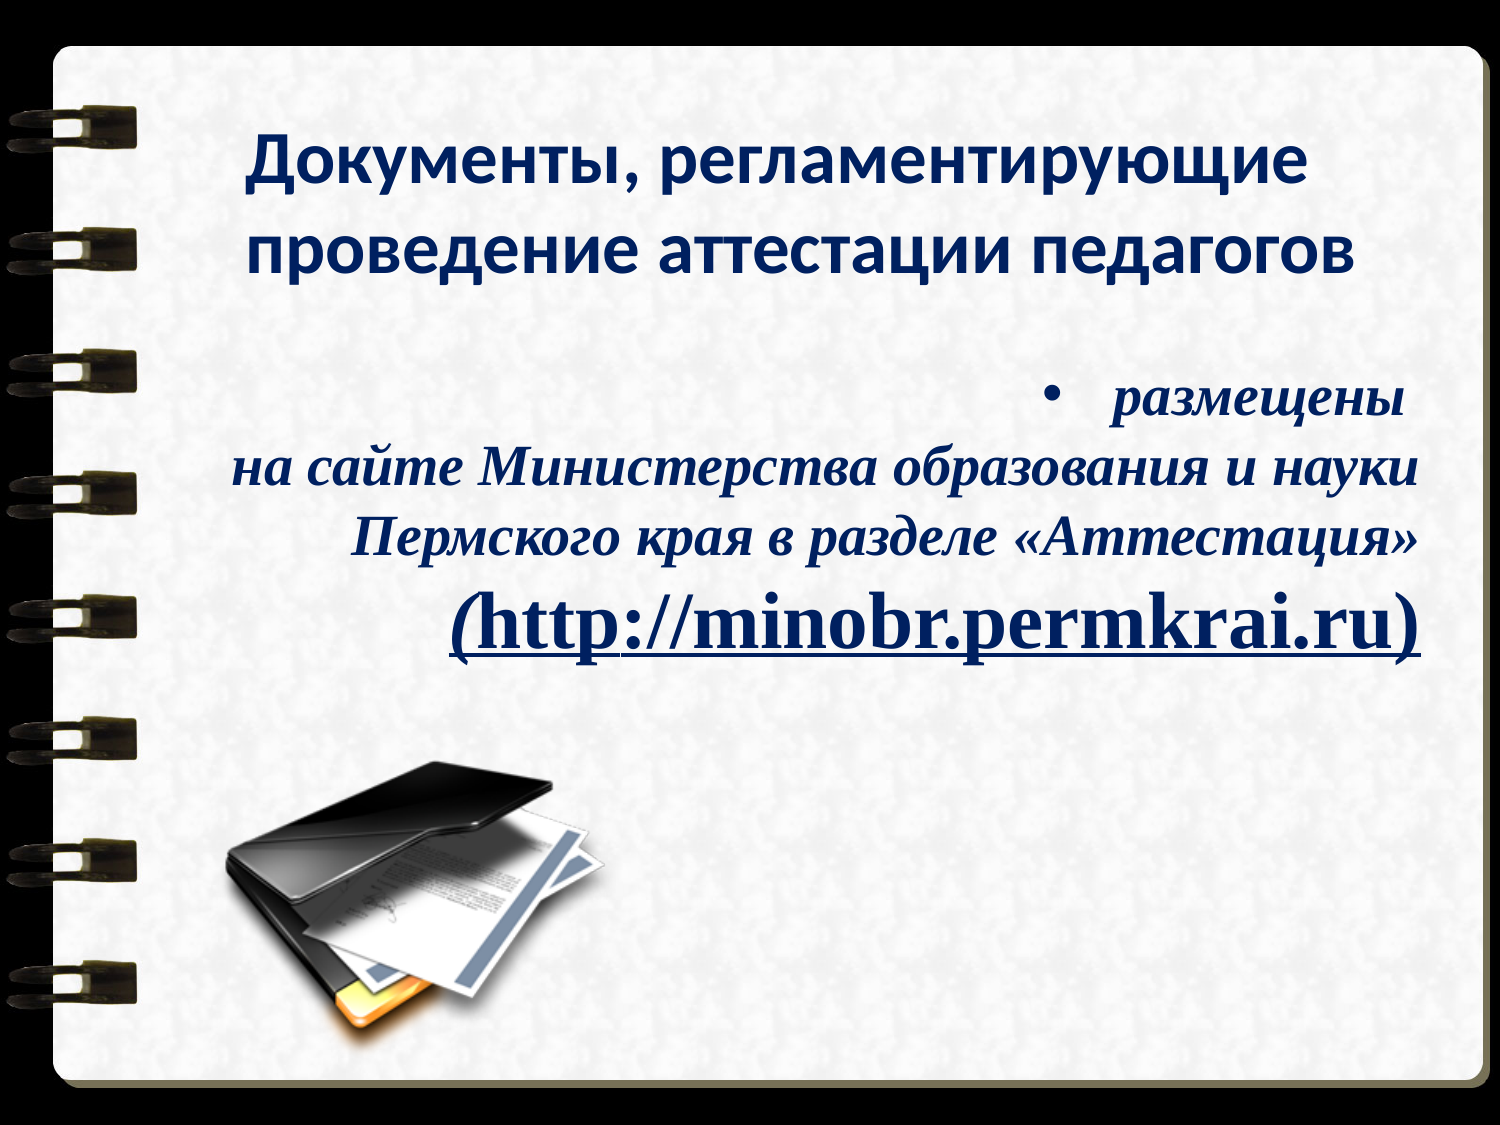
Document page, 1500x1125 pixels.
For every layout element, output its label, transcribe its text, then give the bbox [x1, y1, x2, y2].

list размещены на сайте Министерства образования и науки Пермского края в разделе «Аттестация» (http://minobr.permkrai.ru) [41, 349, 1436, 1006]
picture [0, 0, 1500, 1125]
title Документы, регламентирующие проведение аттестации педагогов [230, 35, 1400, 349]
